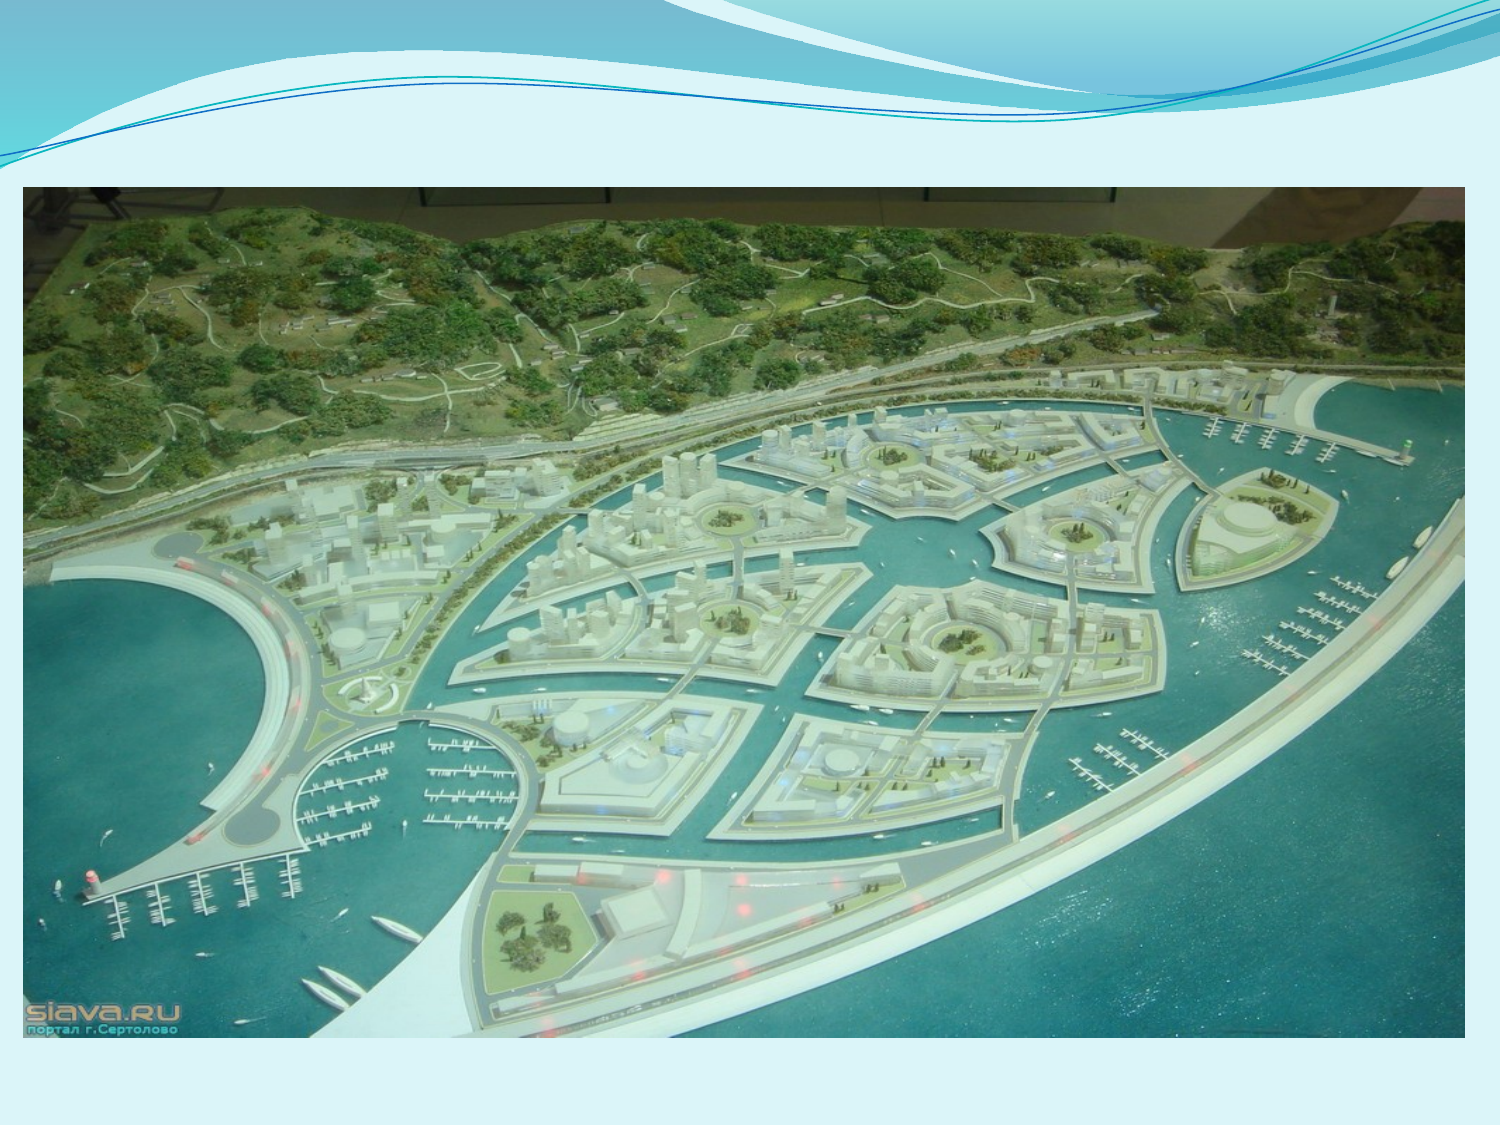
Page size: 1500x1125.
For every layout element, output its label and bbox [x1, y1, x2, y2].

picture [23, 187, 1466, 1039]
